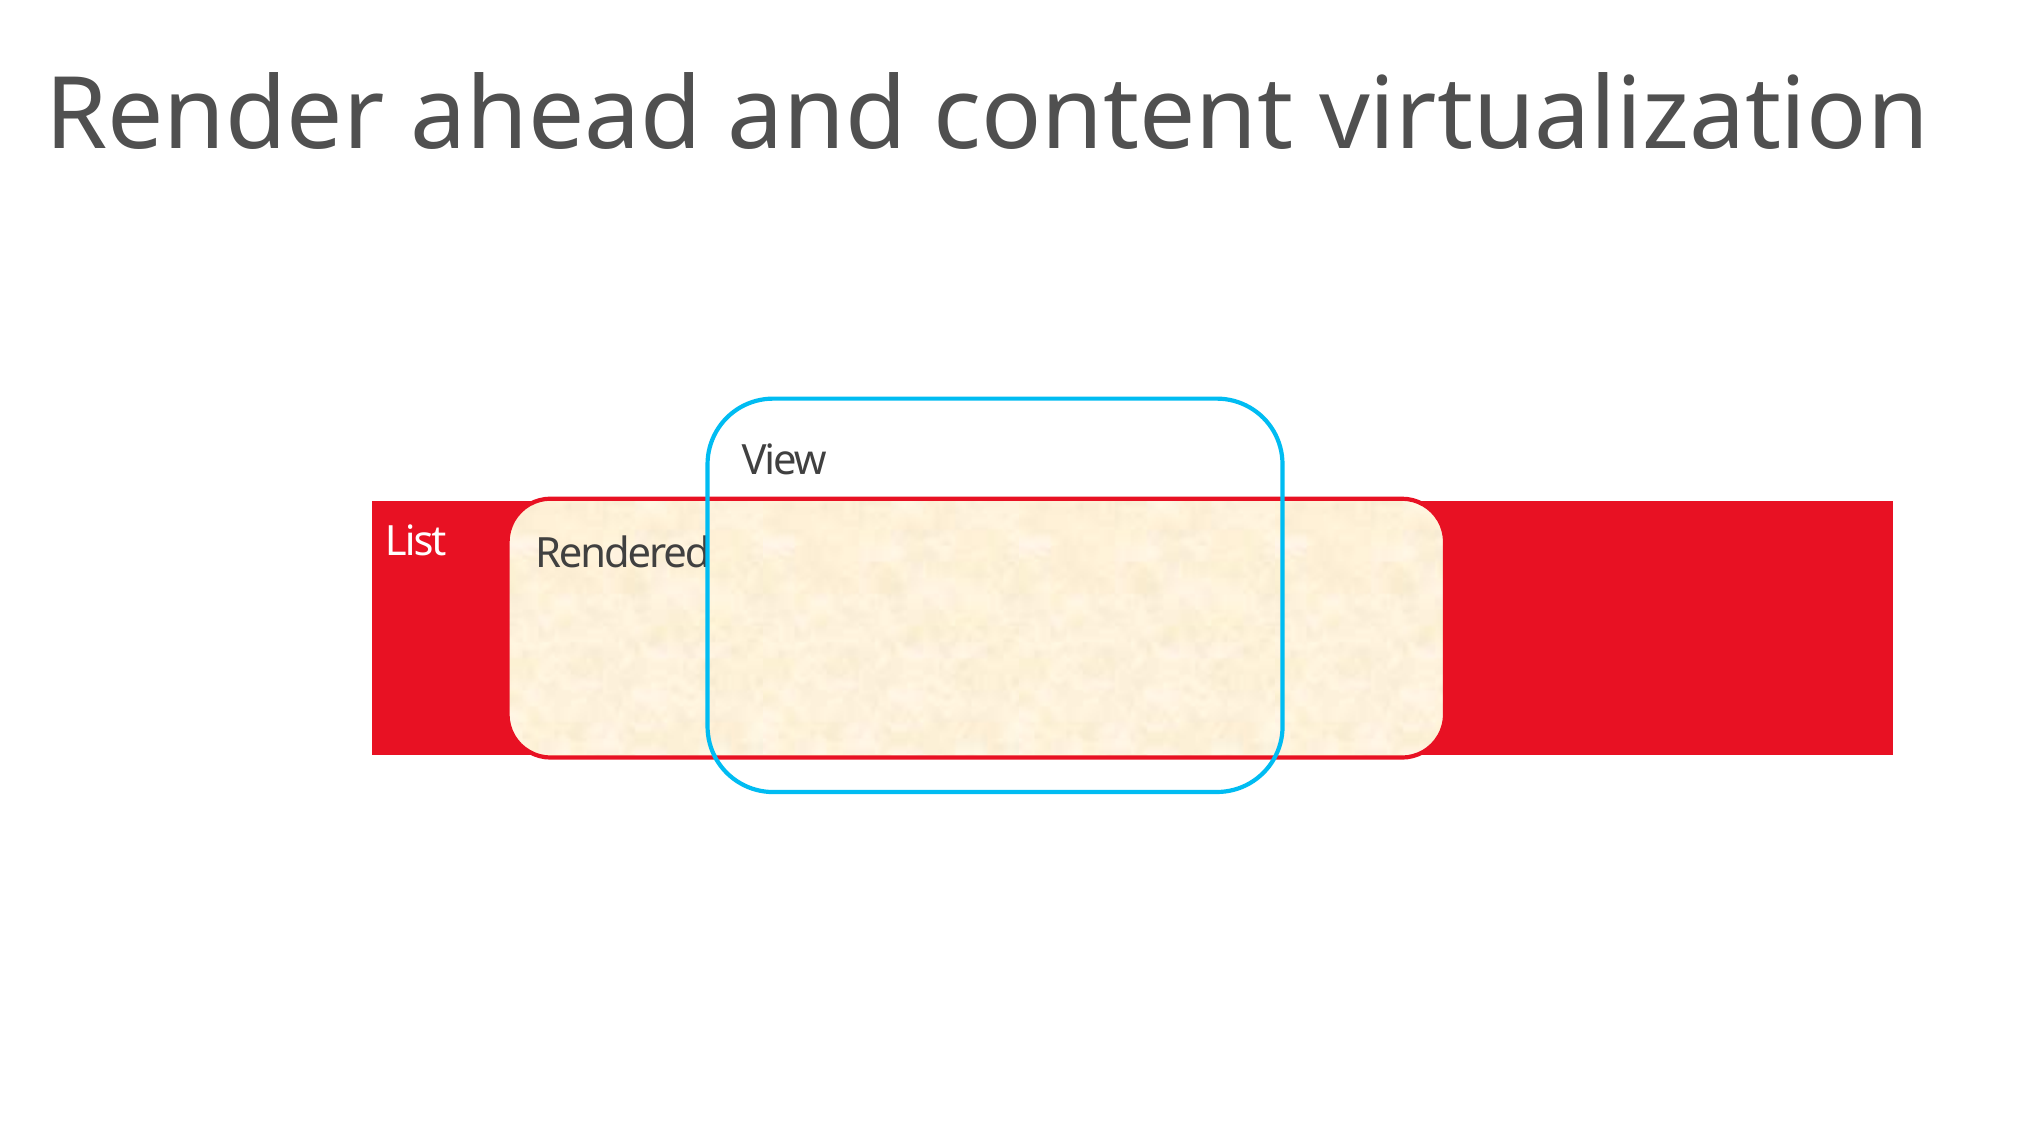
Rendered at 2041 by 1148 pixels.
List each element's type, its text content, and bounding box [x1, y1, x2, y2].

text_box Rendered [505, 496, 713, 760]
text_box View [705, 396, 1285, 795]
text_box List [1410, 497, 1897, 760]
text_box List [368, 497, 543, 760]
title Render ahead and content virtualization [45, 48, 1996, 199]
text_box Rendered [1277, 496, 1448, 760]
